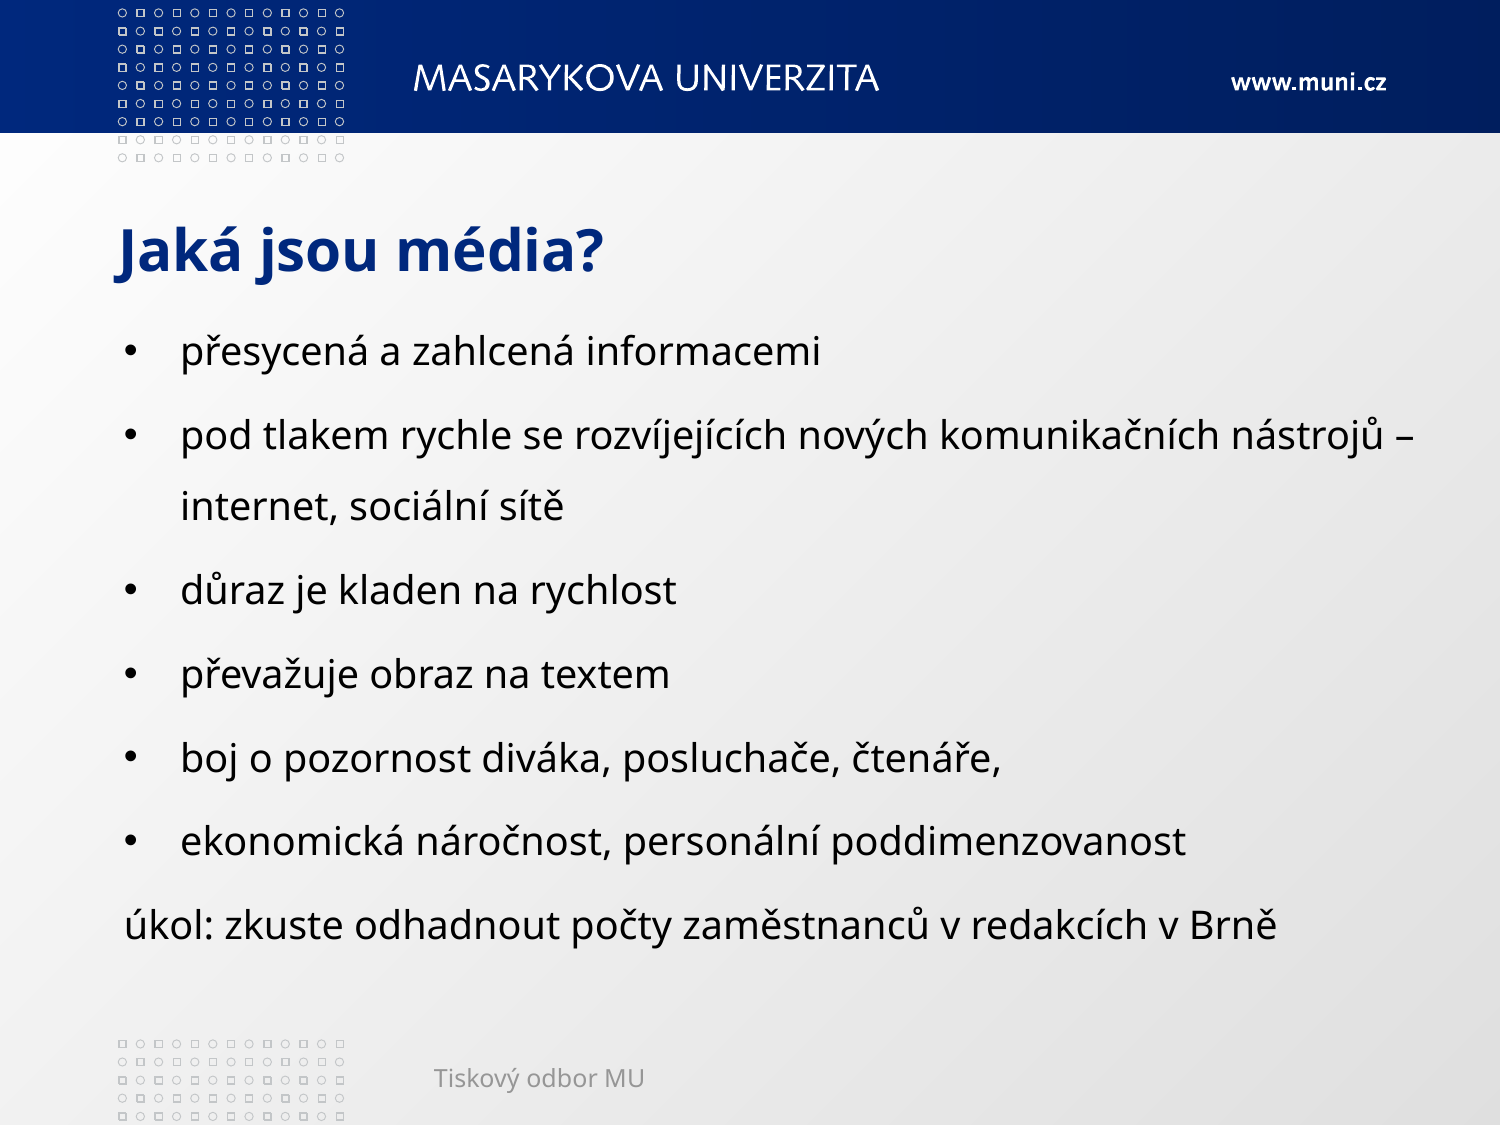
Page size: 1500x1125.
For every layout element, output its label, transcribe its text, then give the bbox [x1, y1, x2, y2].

list přesycená a zahlcená informacemi pod tlakem rychle se rozvíjejících nových komunikačních nástrojů – internet, sociální sítě důraz je kladen na rychlost převažuje obraz na textem boj o pozornost diváka, posluchače, čtenáře, ekonomická náročnost, personální poddimenzovanost úkol: zkuste odhadnout počty zaměstnanců v redakcích v Brně [123, 302, 1475, 978]
title Jaká jsou média? [118, 184, 1403, 291]
footer Tiskový odbor MU [419, 1025, 1081, 1100]
